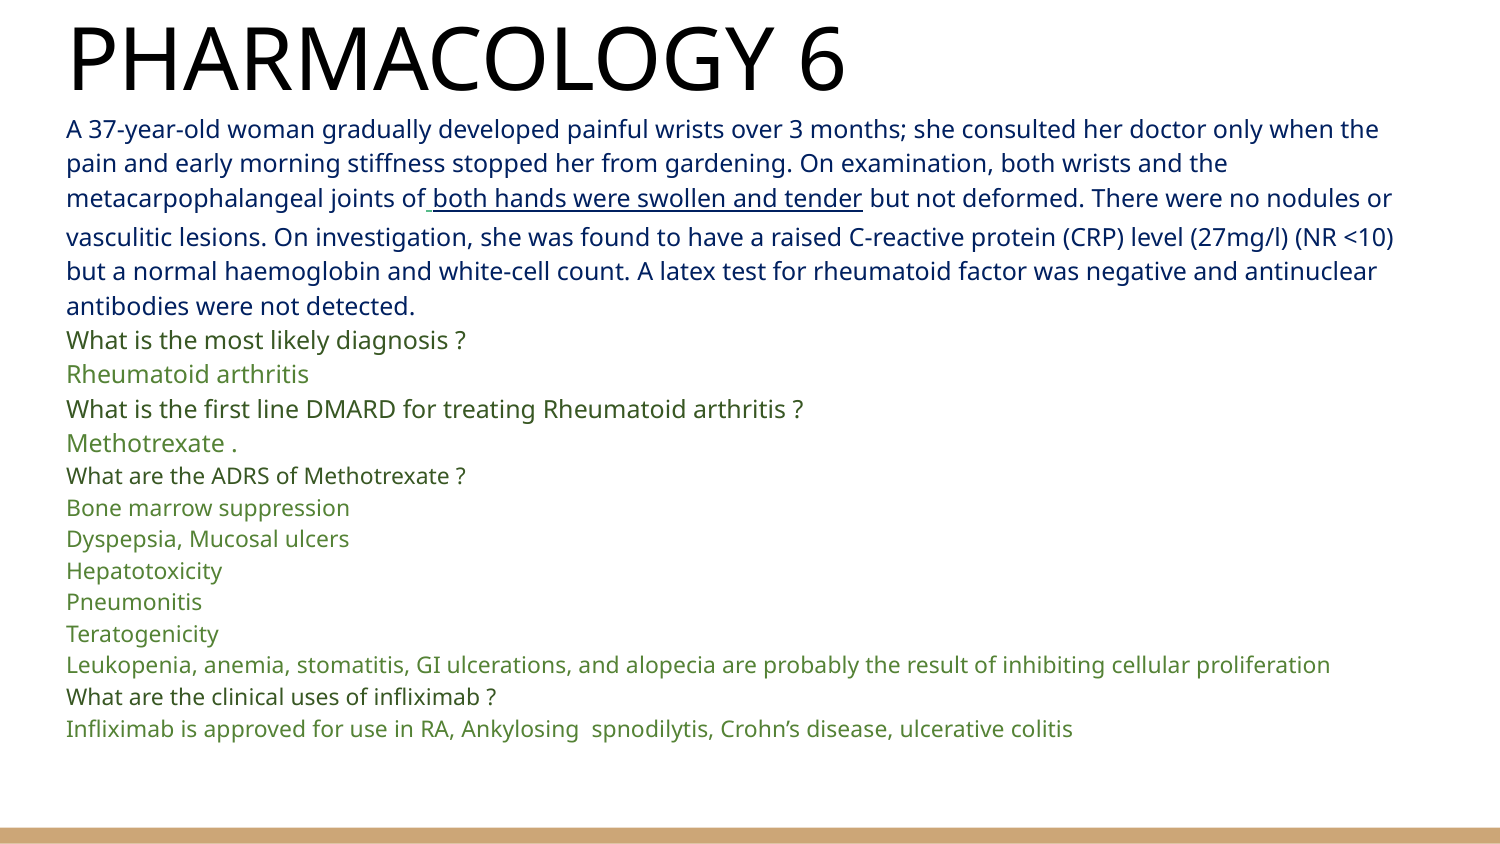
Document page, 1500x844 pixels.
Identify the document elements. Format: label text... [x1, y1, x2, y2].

list A 37-year-old woman gradually developed painful wrists over 3 months; she consulted her doctor only when the pain and early morning stiffness stopped her from gardening. On examination, both wrists and the metacarpophalangeal joints of both hands were swollen and tender but not deformed. There were no nodules or vasculitic lesions. On investigation, she was found to have a raised C-reactive protein (CRP) level (27mg/l) (NR <10) but a normal haemoglobin and white-cell count. A latex test for rheumatoid factor was negative and antinuclear antibodies were not detected. What is the most likely diagnosis ? Rheumatoid arthritis What is the first line DMARD for treating Rheumatoid arthritis ? Methotrexate . What are the ADRS of Methotrexate ? Bone marrow suppression Dyspepsia, Mucosal ulcers Hepatotoxicity Pneumonitis Teratogenicity Leukopenia, anemia, stomatitis, GI ulcerations, and alopecia are probably the result of inhibiting cellular proliferation What are the clinical uses of infliximab ? Infliximab is approved for use in RA, Ankylosing spnodilytis, Crohn’s disease, ulcerative colitis [51, 93, 1449, 648]
title PHARMACOLOGY 6 [51, 51, 1449, 93]
